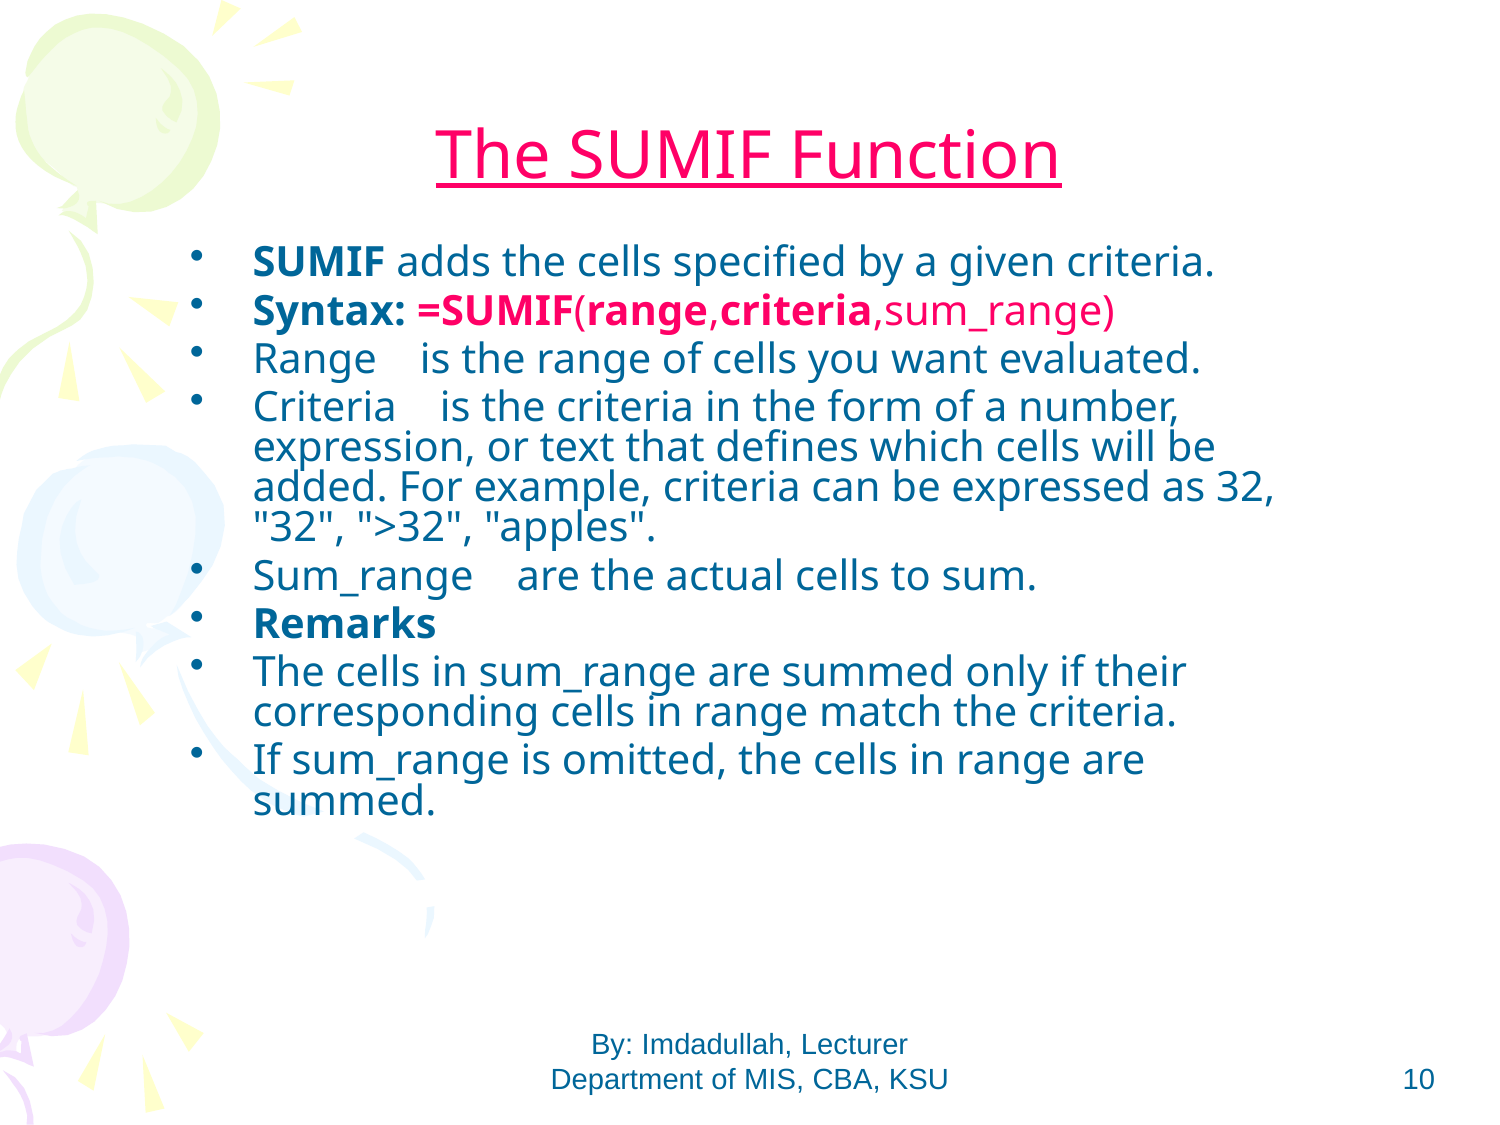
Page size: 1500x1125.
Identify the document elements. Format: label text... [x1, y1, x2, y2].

title The SUMIF Function [72, 74, 1426, 201]
list SUMIF adds the cells specified by a given criteria. Syntax: =SUMIF(range,criteria,sum_range) Range is the range of cells you want evaluated. Criteria is the criteria in the form of a number, expression, or text that defines which cells will be added. For example, criteria can be expressed as 32, "32", ">32", "apples". Sum_range are the actual cells to sum. Remarks The cells in sum_range are summed only if their corresponding cells in range match the criteria. If sum_range is omitted, the cells in range are summed. [174, 237, 1351, 926]
text_box 10 [1074, 1024, 1450, 1103]
text_box By: Imdadullah, Lecturer Department of MIS, CBA, KSU [512, 1024, 988, 1103]
